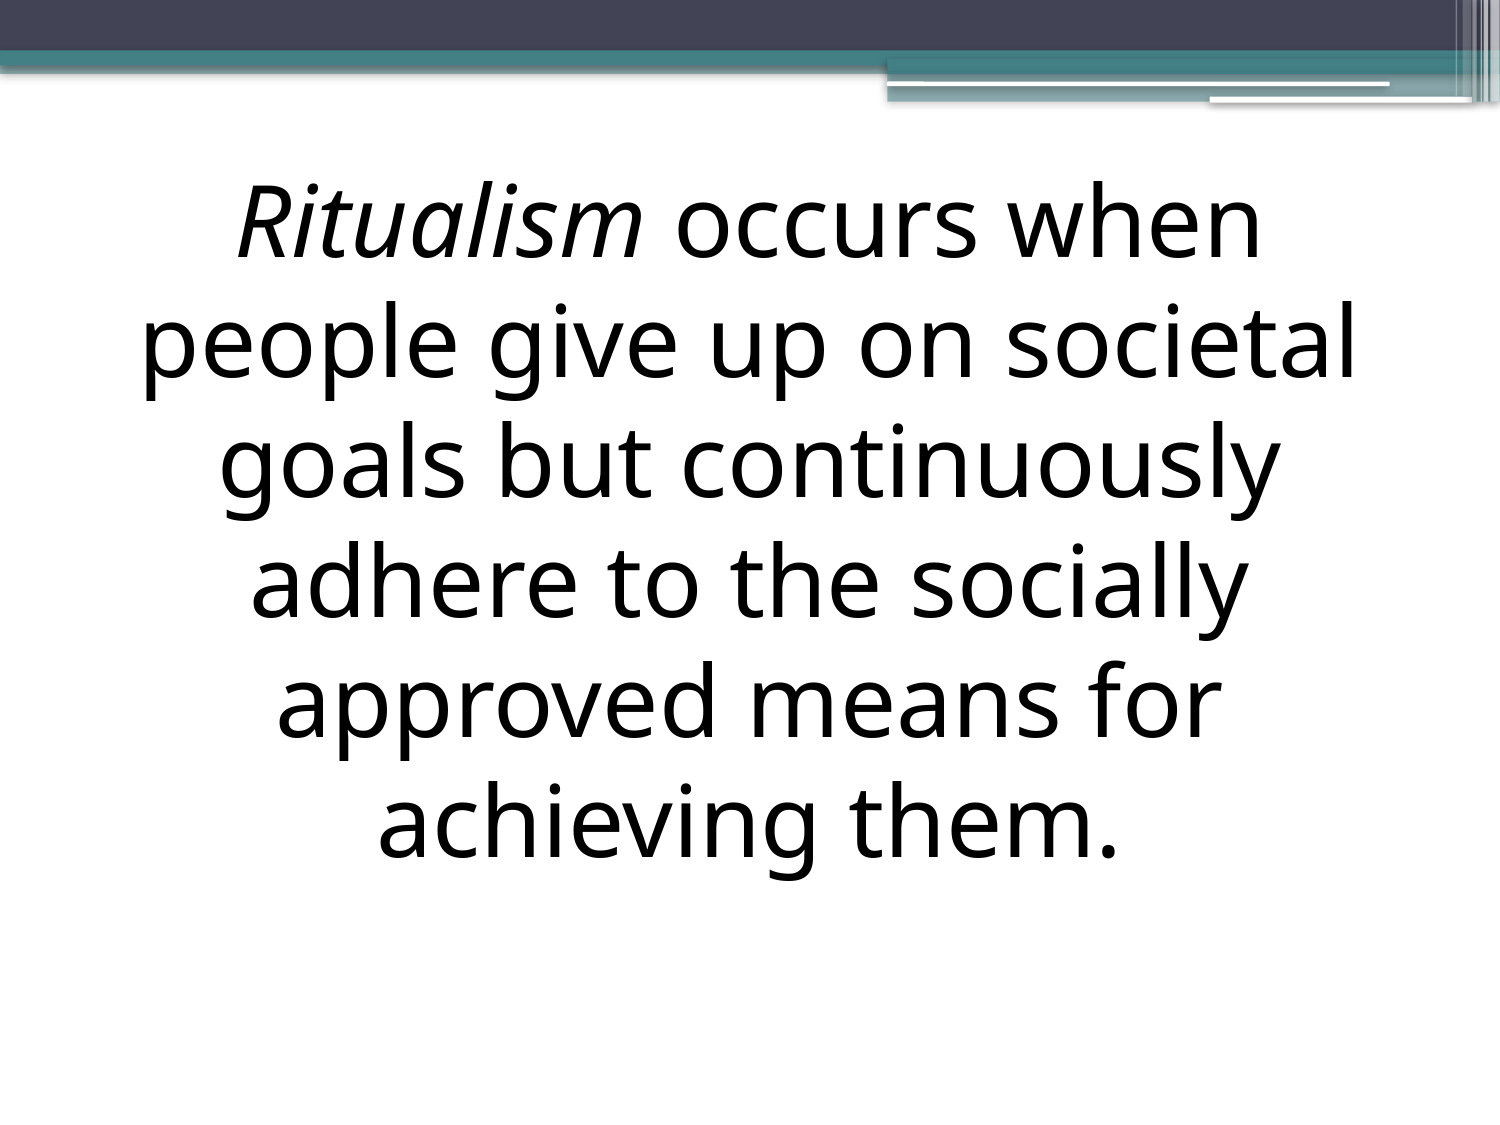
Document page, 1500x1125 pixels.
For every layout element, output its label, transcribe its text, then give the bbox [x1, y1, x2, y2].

text_box Ritualism occurs when people give up on societal goals but continuously adhere to the socially approved means for achieving them. [50, 149, 1450, 885]
